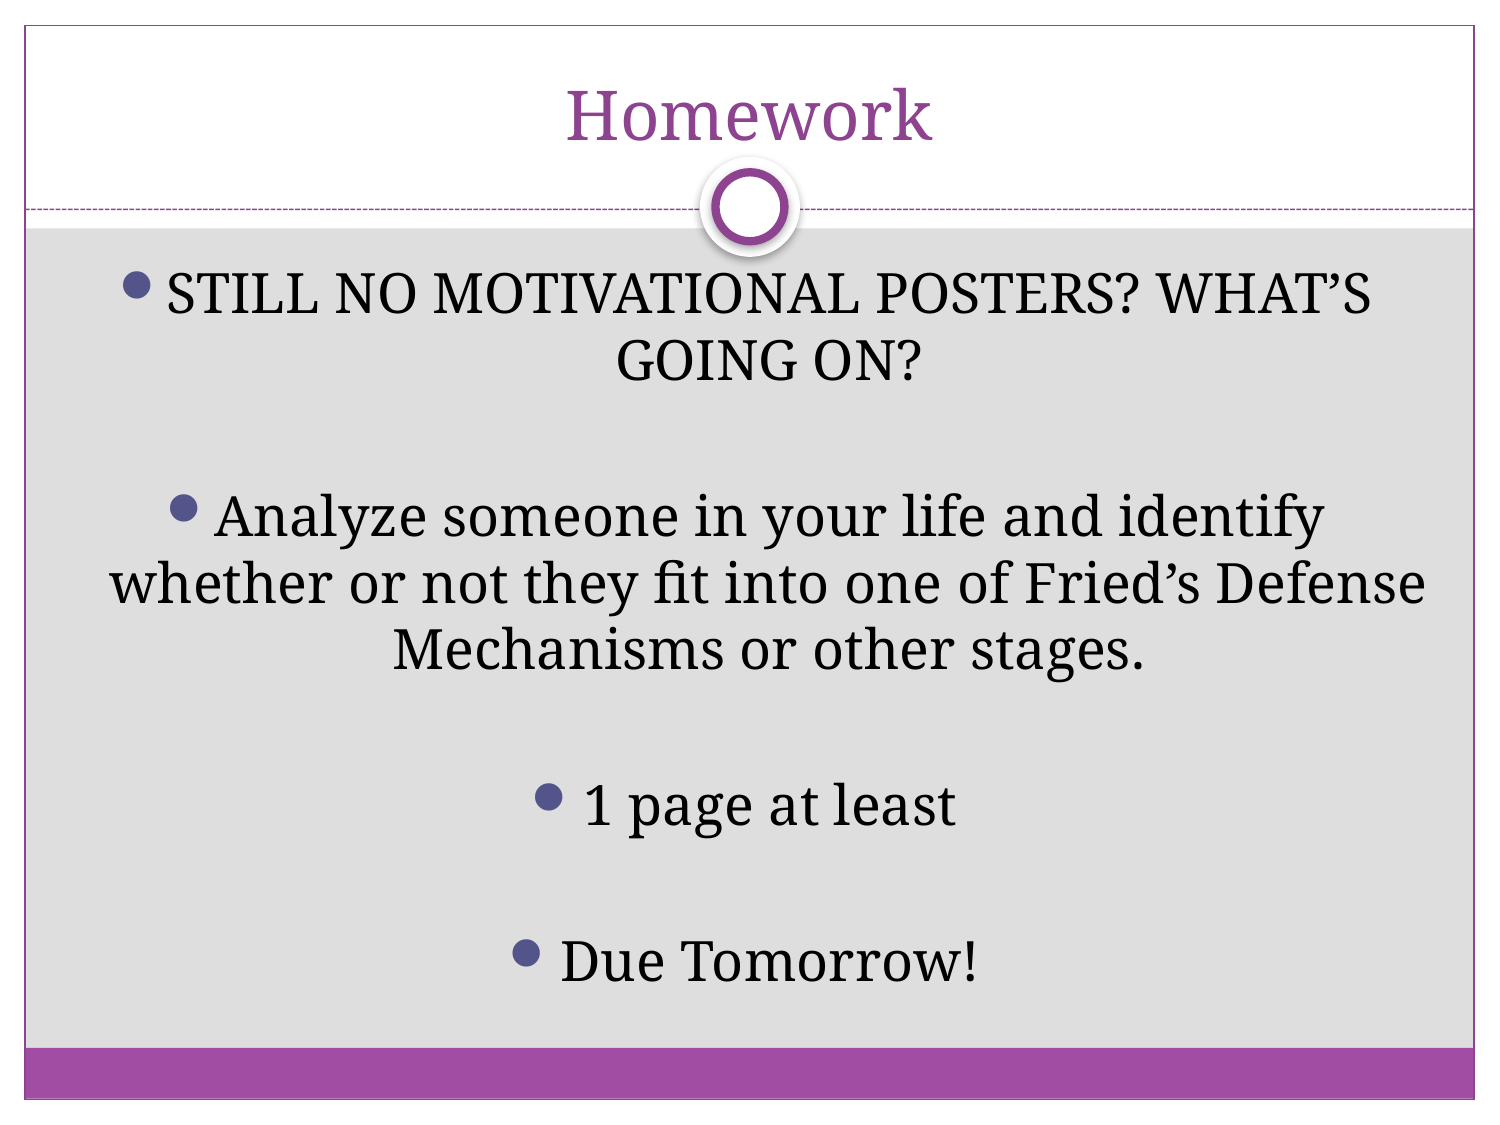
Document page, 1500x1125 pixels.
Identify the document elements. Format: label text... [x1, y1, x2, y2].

title Homework [49, 37, 1450, 162]
list STILL NO MOTIVATIONAL POSTERS? WHAT’S GOING ON? Analyze someone in your life and identify whether or not they fit into one of Fried’s Defense Mechanisms or other stages. 1 page at least Due Tomorrow! [49, 250, 1445, 1001]
